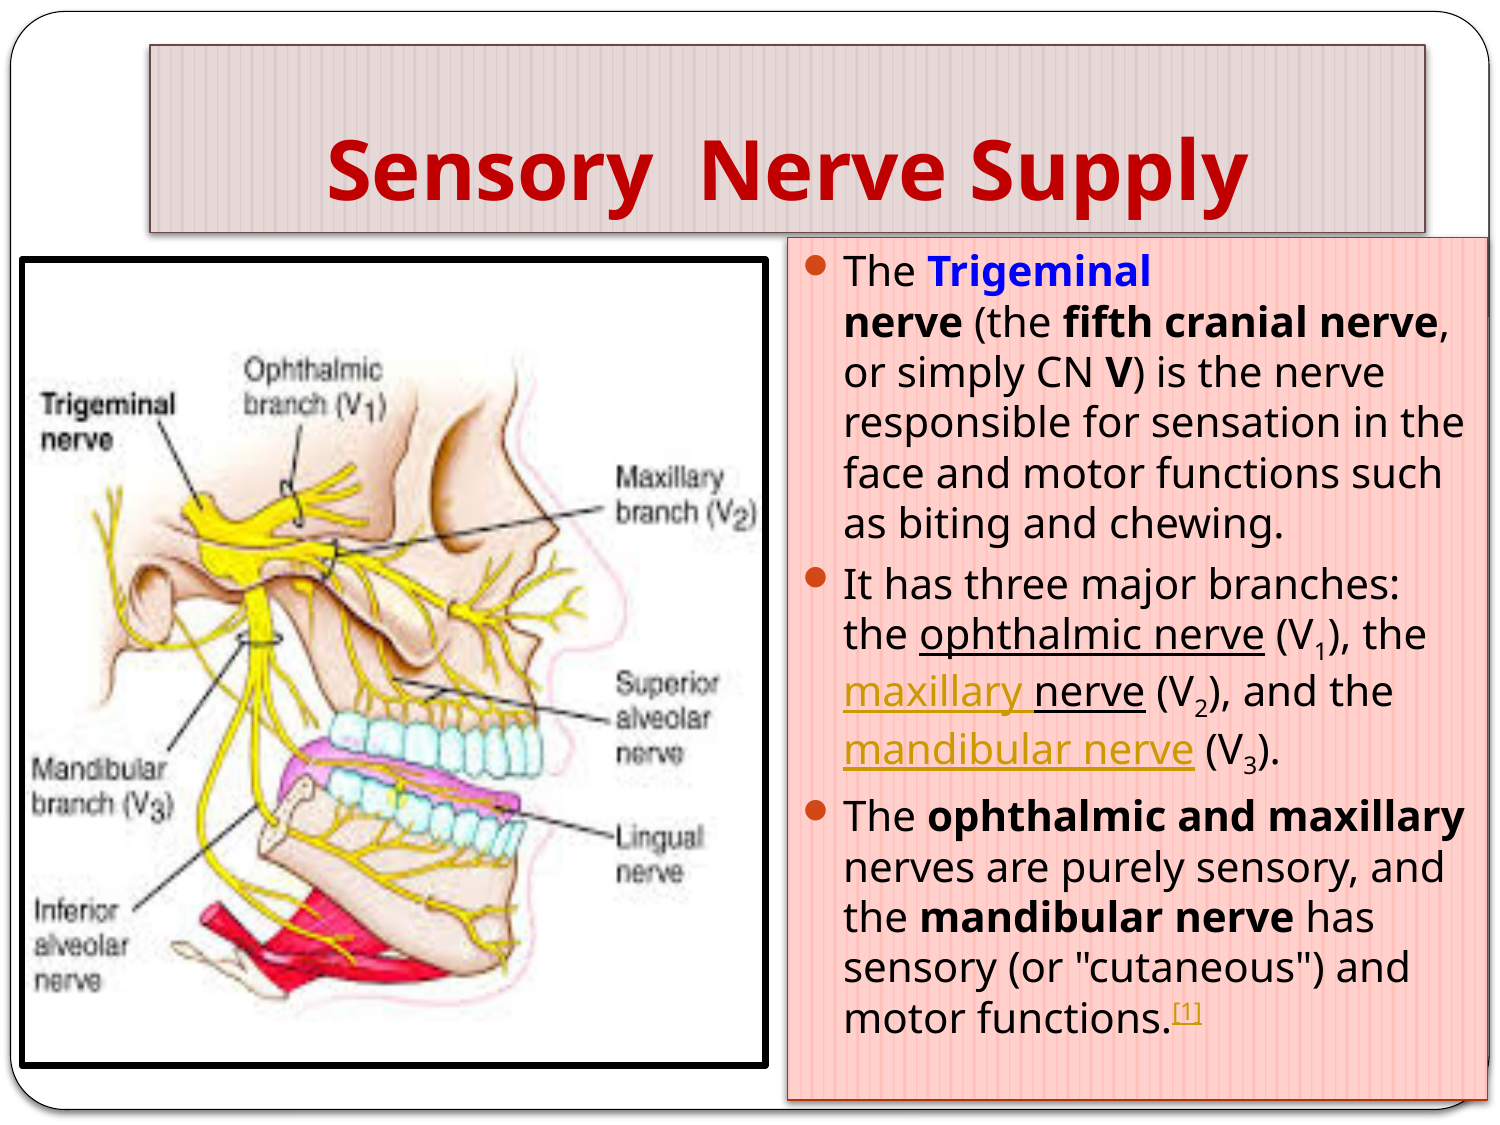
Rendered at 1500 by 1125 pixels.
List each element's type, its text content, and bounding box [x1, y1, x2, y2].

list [24, 262, 763, 1063]
list The Trigeminal nerve (the fifth cranial nerve, or simply CN V) is the nerve responsible for sensation in the face and motor functions such as biting and chewing. It has three major branches: the ophthalmic nerve (V1), the maxillary nerve (V2), and the mandibular nerve (V3). The ophthalmic and maxillary nerves are purely sensory, and the mandibular nerve has sensory (or "cutaneous") and motor functions.[1] [787, 237, 1488, 1101]
title Sensory Nerve Supply [149, 44, 1426, 233]
